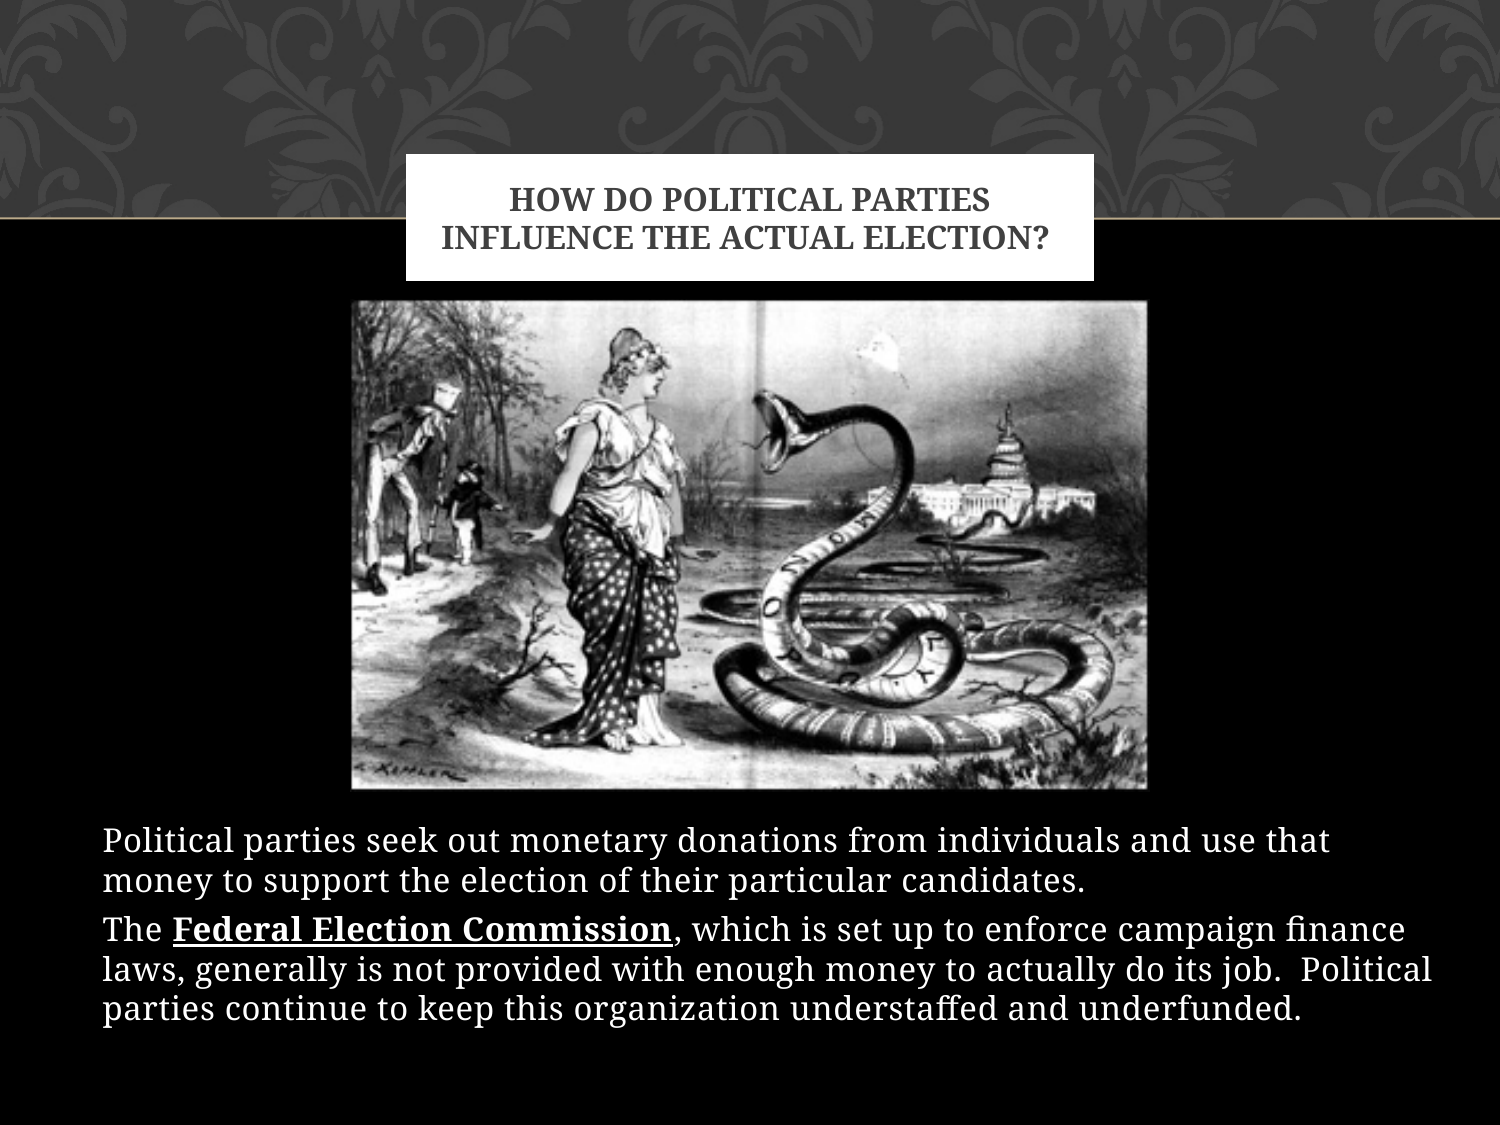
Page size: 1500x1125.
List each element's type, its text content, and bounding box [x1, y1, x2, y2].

title How do political parties influence the actual election? [406, 154, 1094, 281]
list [349, 299, 1151, 792]
list Political parties seek out monetary donations from individuals and use that money to support the election of their particular candidates. The Federal Election Commission, which is set up to enforce campaign finance laws, generally is not provided with enough money to actually do its job. Political parties continue to keep this organization understaffed and underfunded. [87, 812, 1463, 1064]
